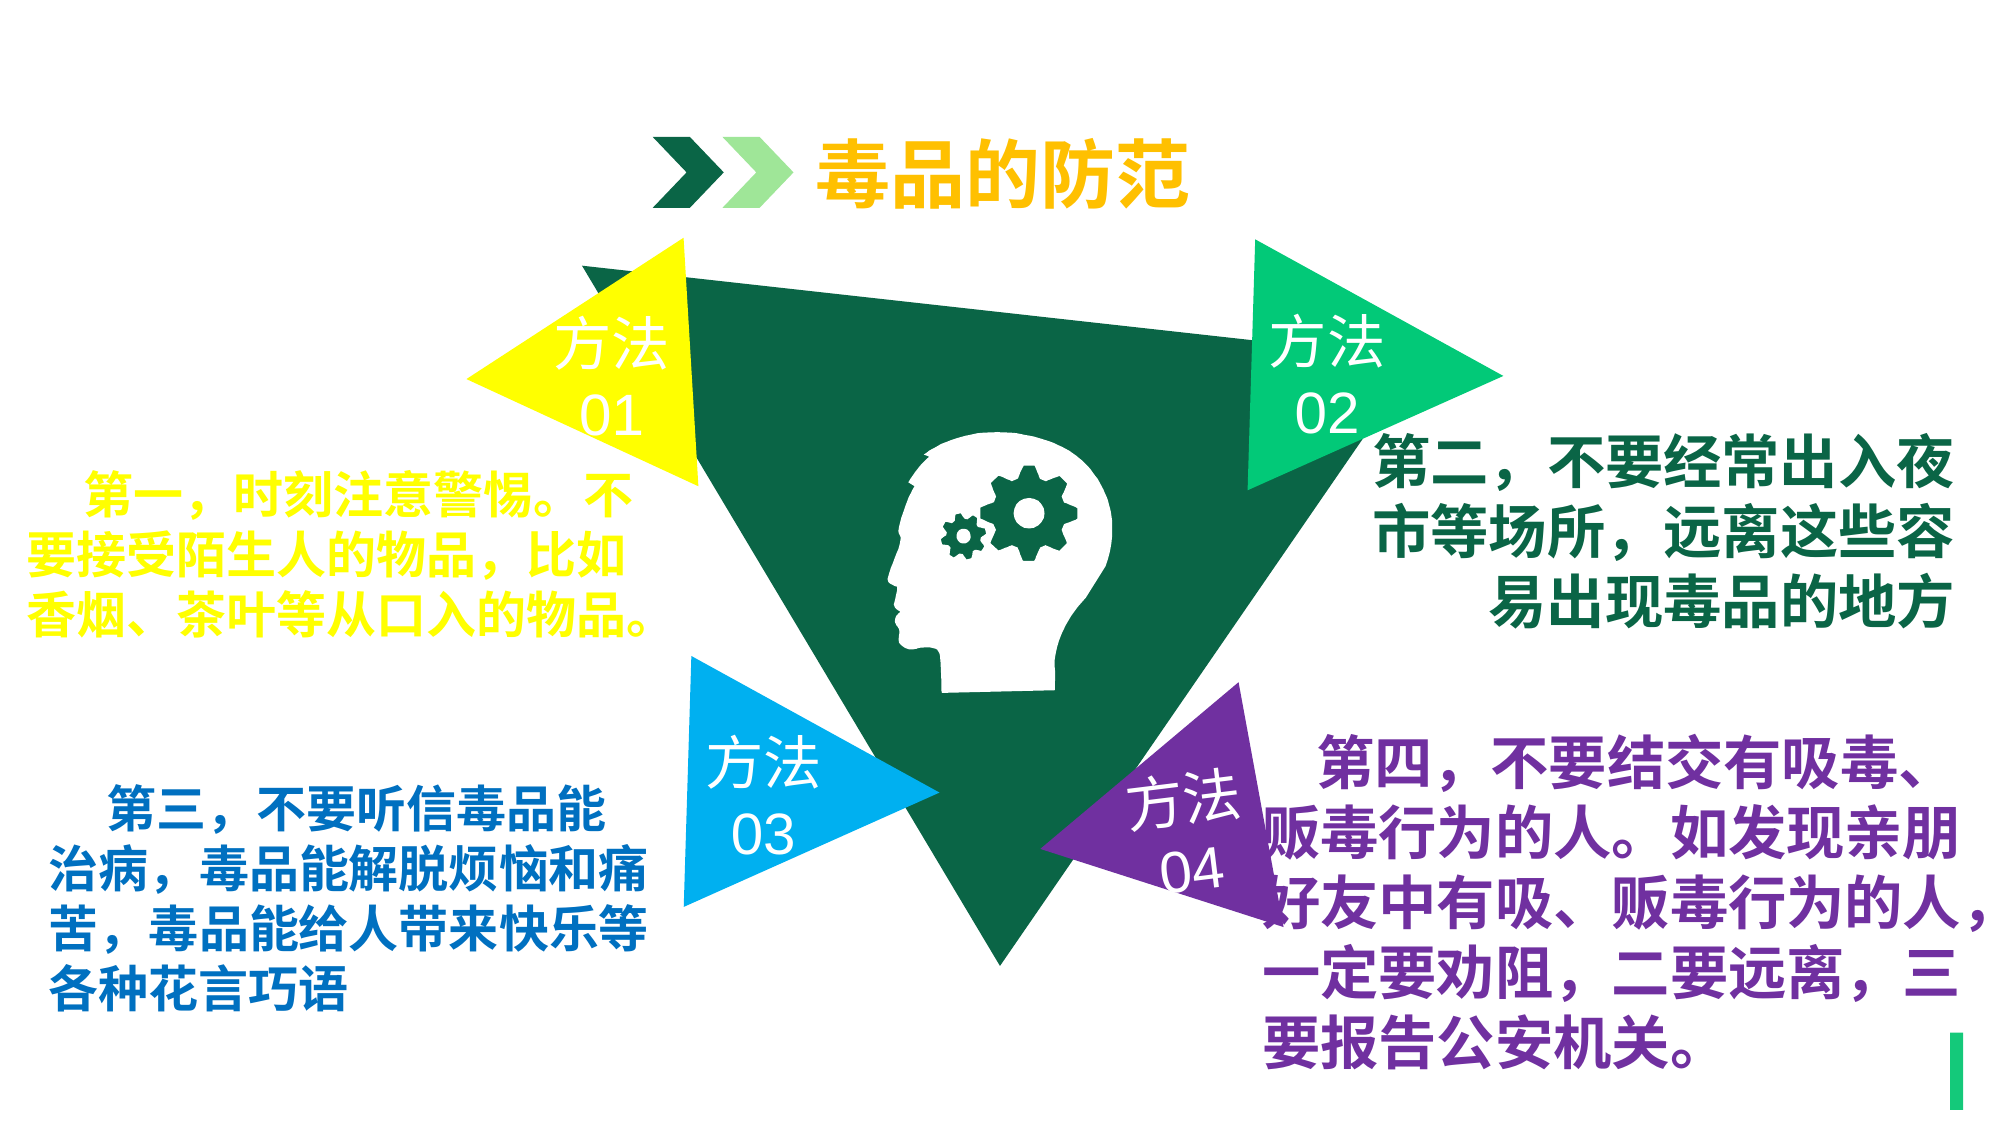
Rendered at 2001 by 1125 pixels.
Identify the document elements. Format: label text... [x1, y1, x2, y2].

text_box 第三，不要听信毒品能治病，毒品能解脱烦恼和痛苦，毒品能给人带来快乐等各种花言巧语 [34, 770, 667, 1026]
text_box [652, 136, 794, 208]
text_box 第四，不要结交有吸毒、贩毒行为的人。如发现亲朋好友中有吸、贩毒行为的人，一定要劝阻，二要远离，三要报告公安机关。 [1247, 718, 2000, 1084]
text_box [1216, 239, 1504, 491]
text_box 毒品的防范 [648, 119, 1357, 225]
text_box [466, 237, 723, 487]
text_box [652, 655, 940, 907]
text_box [712, 280, 1314, 691]
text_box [887, 431, 1113, 693]
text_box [1037, 691, 1304, 940]
text_box 第二，不要经常出入夜市等场所，远离这些容易出现毒品的地方 [1314, 418, 1970, 688]
text_box [940, 693, 1037, 968]
text_box 第一，时刻注意警惕。不要接受陌生人的物品，比如香烟、茶叶等从口入的物品。 [11, 456, 667, 651]
